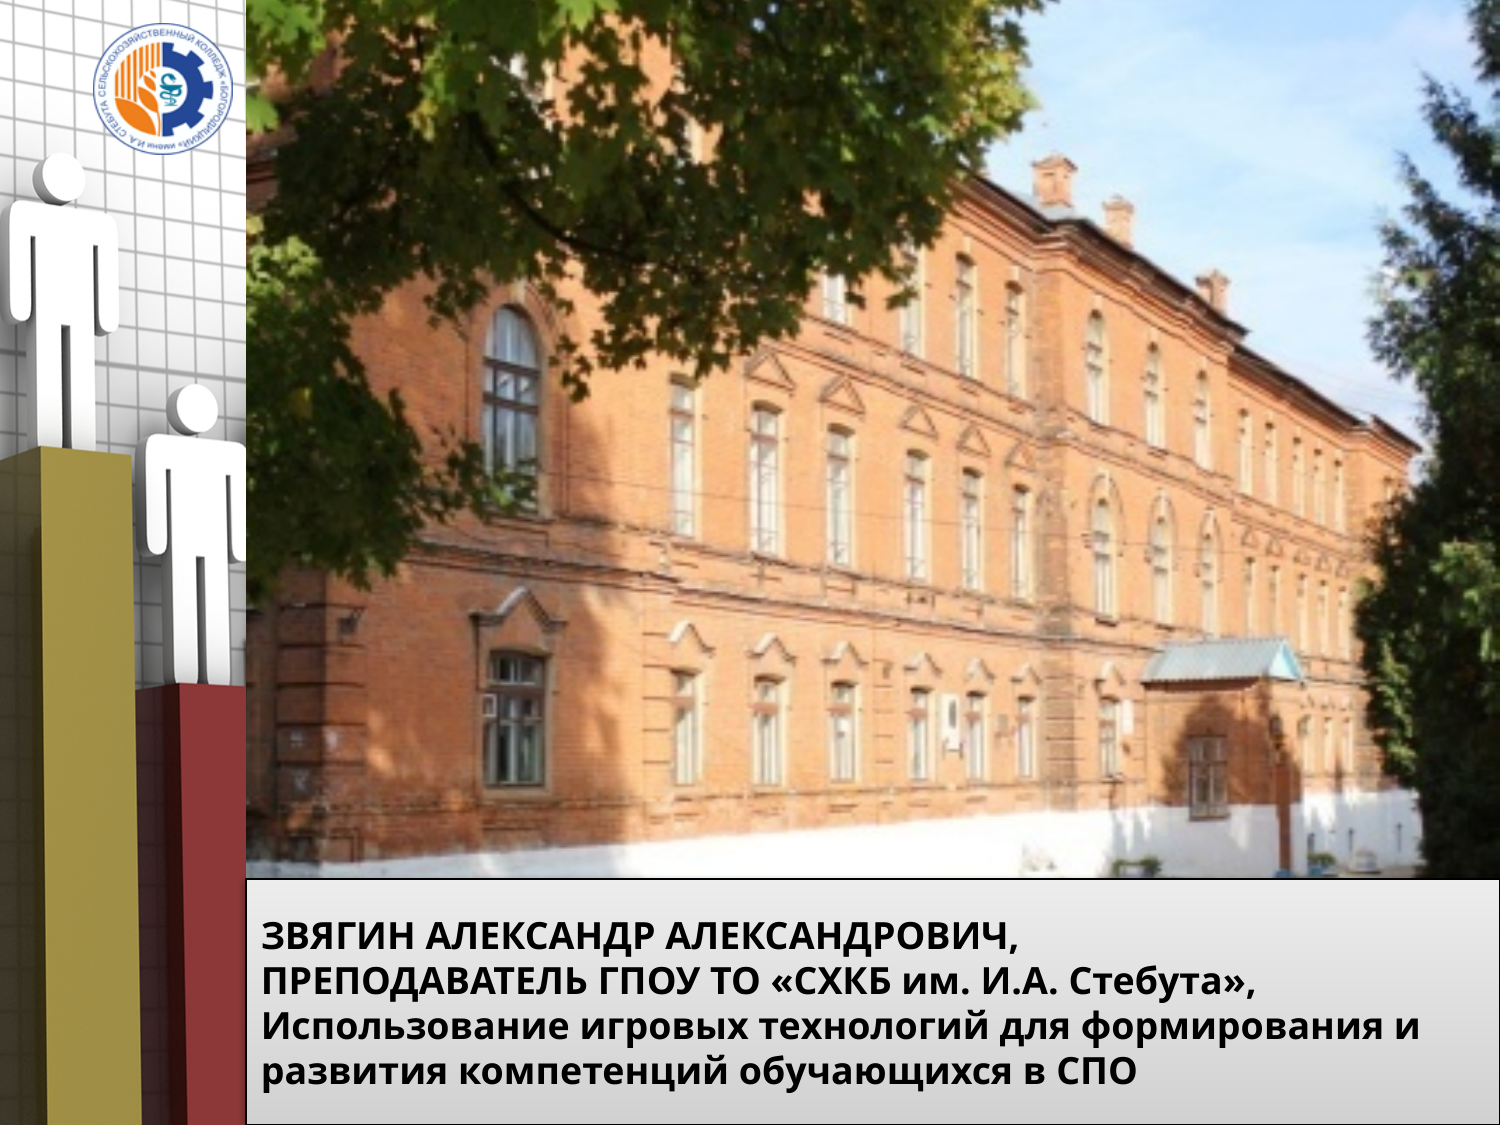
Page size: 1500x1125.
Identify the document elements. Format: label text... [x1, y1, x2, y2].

picture [0, 0, 1500, 1125]
text_box ЗВЯГИН АЛЕКСАНДР АЛЕКСАНДРОВИЧ, ПРЕПОДАВАТЕЛЬ ГПОУ ТО «СХКБ им. И.А. Стебута», Использование игровых технологий для формирования и развития компетенций обучающихся в СПО [245, 933, 1500, 1125]
